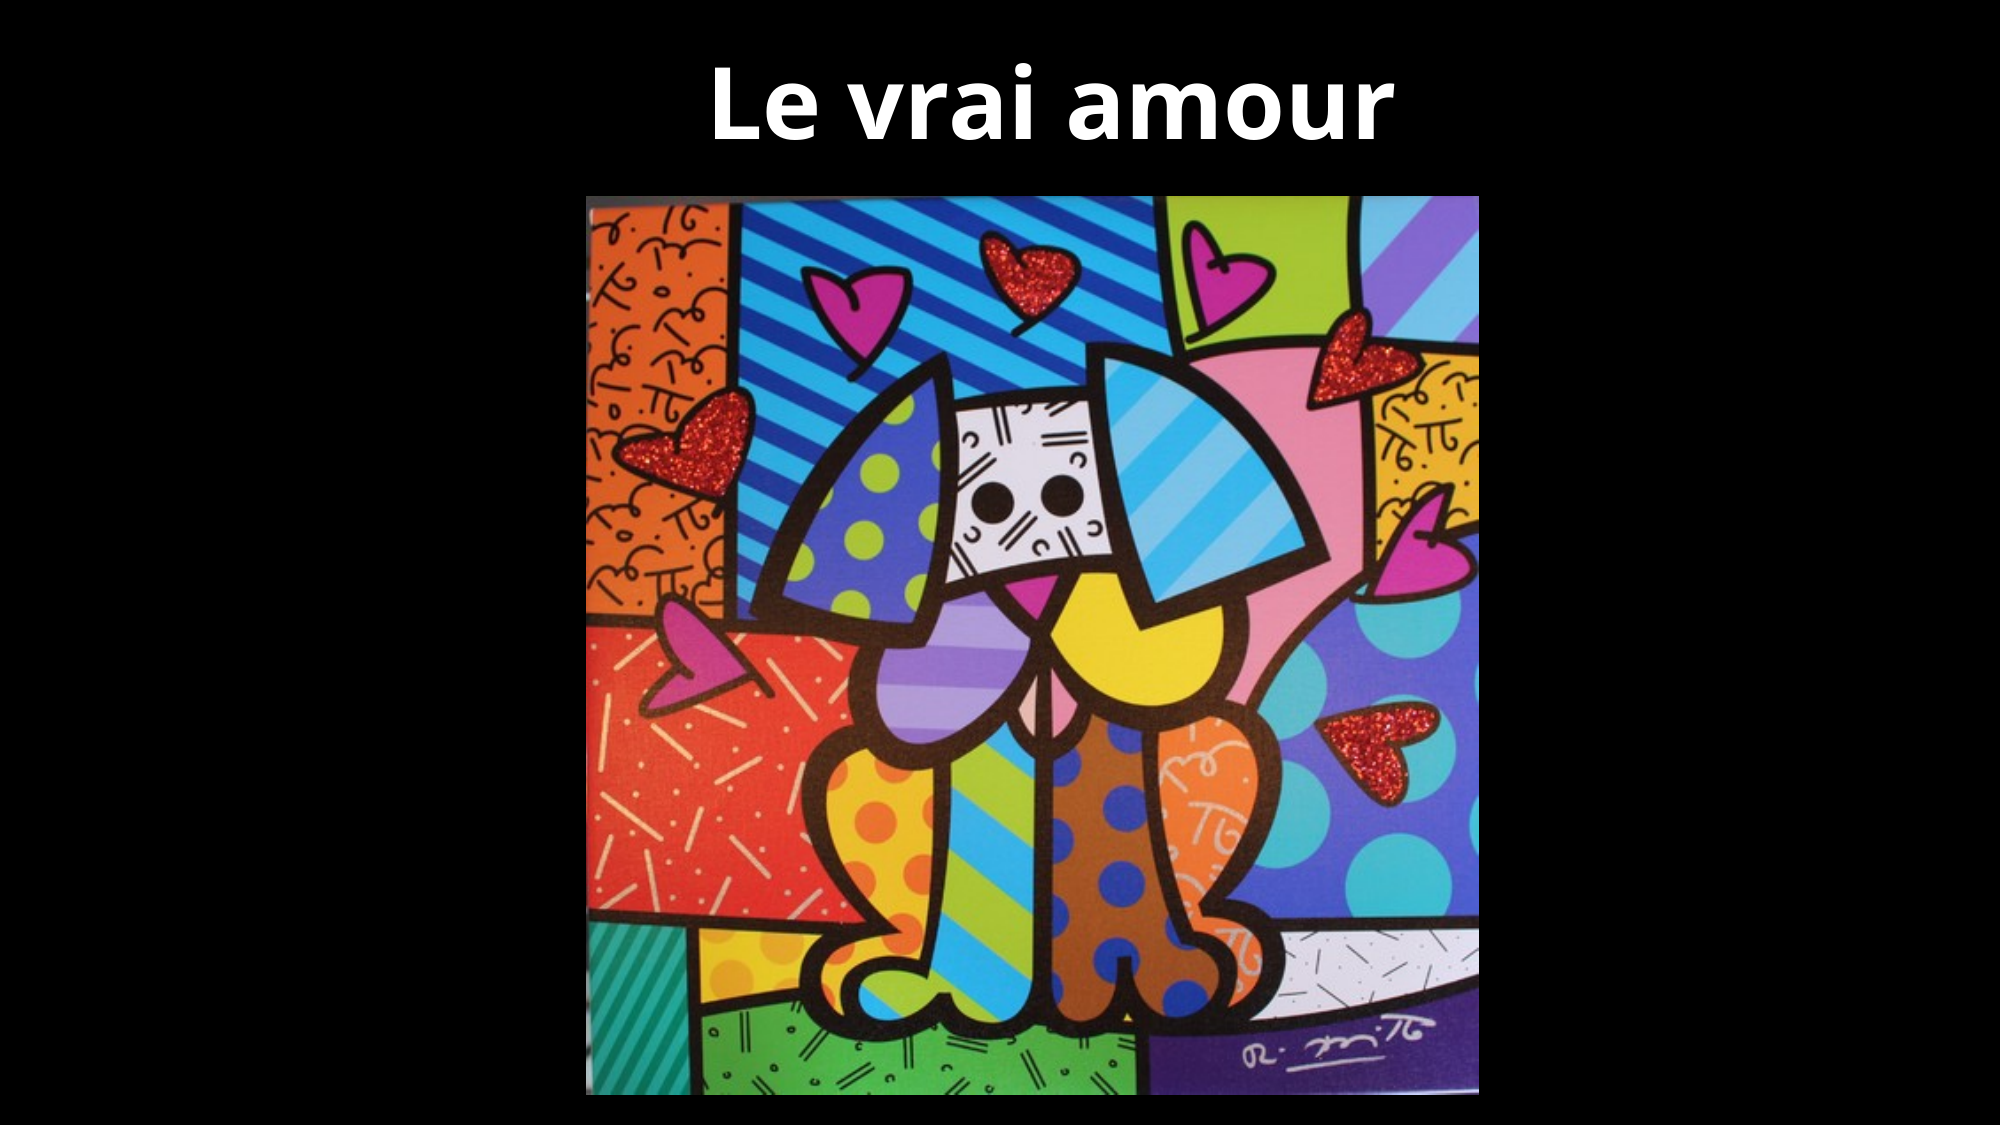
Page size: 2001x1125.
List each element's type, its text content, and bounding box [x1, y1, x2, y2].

picture [586, 195, 1479, 1095]
text_box Le vrai amour [691, 31, 1584, 167]
